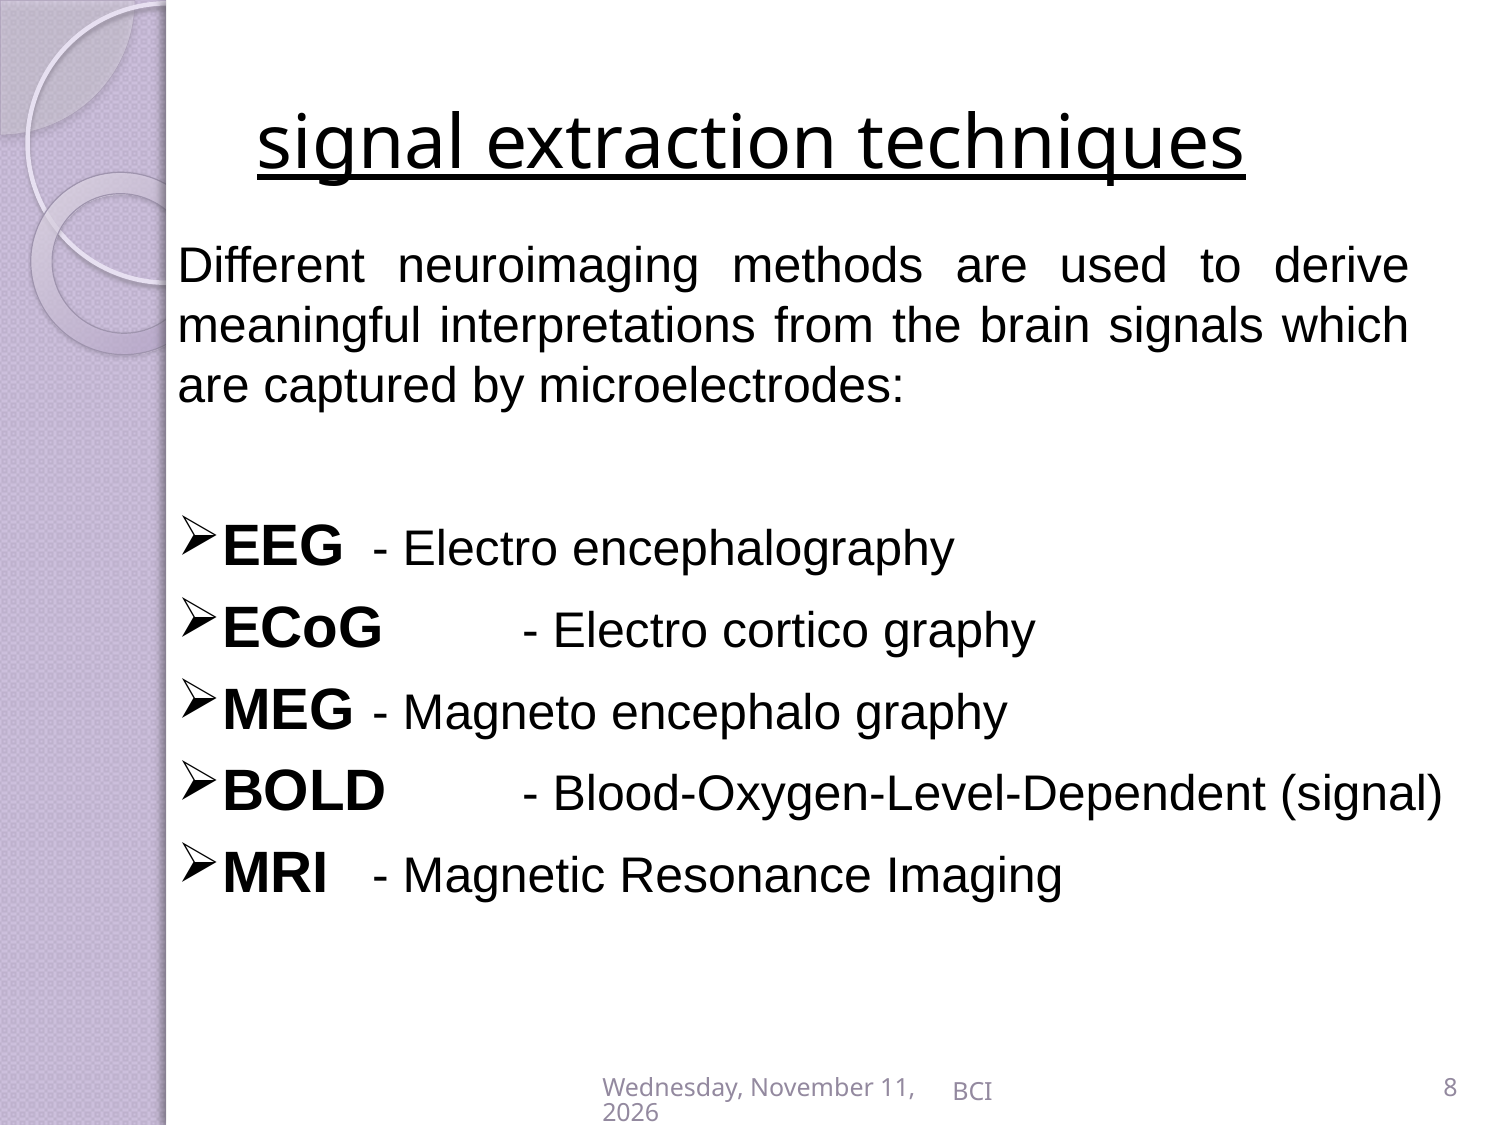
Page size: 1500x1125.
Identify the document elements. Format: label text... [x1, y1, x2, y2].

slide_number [587, 1034, 937, 1113]
slide_number 8 [1413, 1034, 1488, 1113]
text_box Different neuroimaging methods are used to derive meaningful interpretations from the brain signals which are captured by microelectrodes: [162, 224, 1425, 420]
text_box EEG - Electro encephalography ECoG - Electro cortico graphy MEG - Magneto encephalo graphy BOLD - Blood-Oxygen-Level-Dependent (signal) MRI - Magnetic Resonance Imaging [162, 500, 1463, 1000]
footer BCI [937, 1034, 1413, 1113]
text_box signal extraction techniques [0, 0, 1500, 188]
